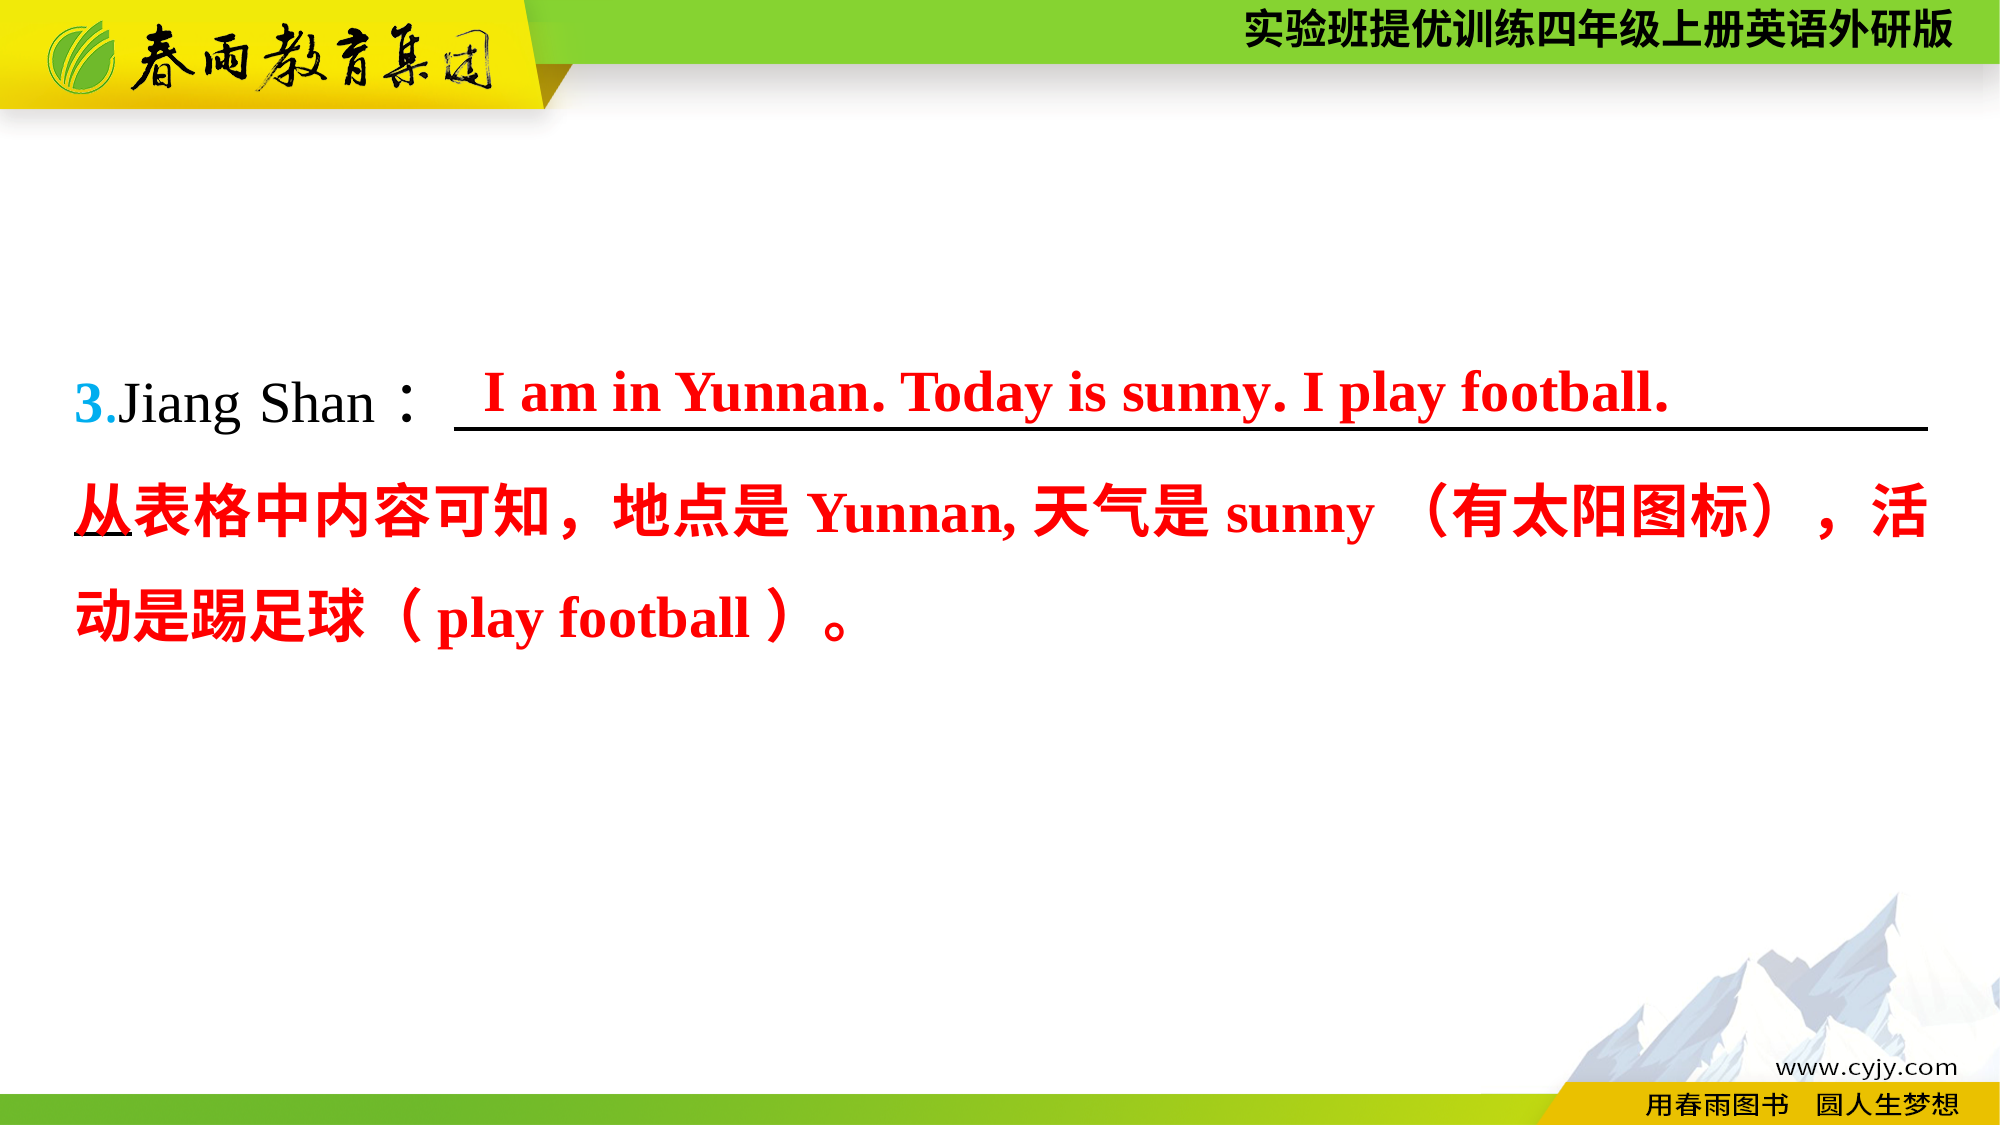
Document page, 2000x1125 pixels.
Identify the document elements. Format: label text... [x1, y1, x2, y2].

list 3.Jiang Shan： . [59, 322, 468, 430]
text_box I am in Yunnan. Today is sunny. I play football. [468, 310, 1944, 431]
text_box 从表格中内容可知，地点是Yunnan,天气是sunny（有太阳图标），活动是踢足球（play football）。 [59, 431, 1944, 657]
picture [0, 0, 2000, 1125]
